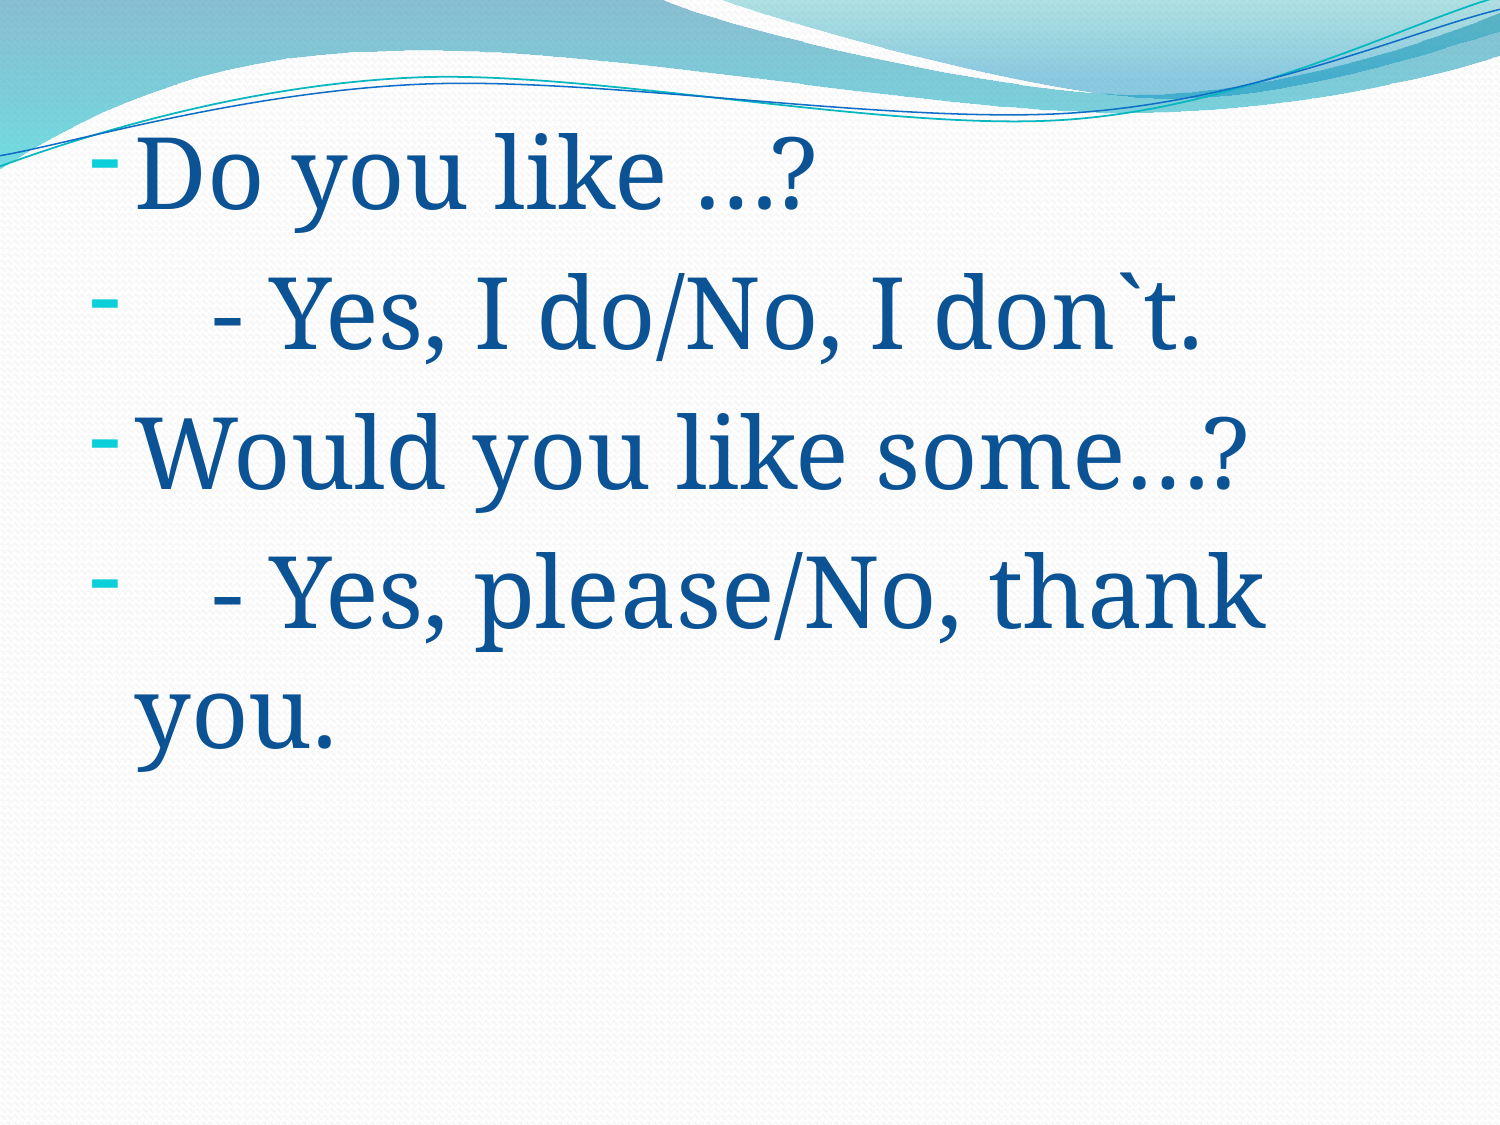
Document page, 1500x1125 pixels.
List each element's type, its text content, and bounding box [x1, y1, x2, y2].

list Do you like …? - Yes, I do/No, I don`t. Would you like some…? - Yes, please/No, thank you. [75, 101, 1425, 1038]
